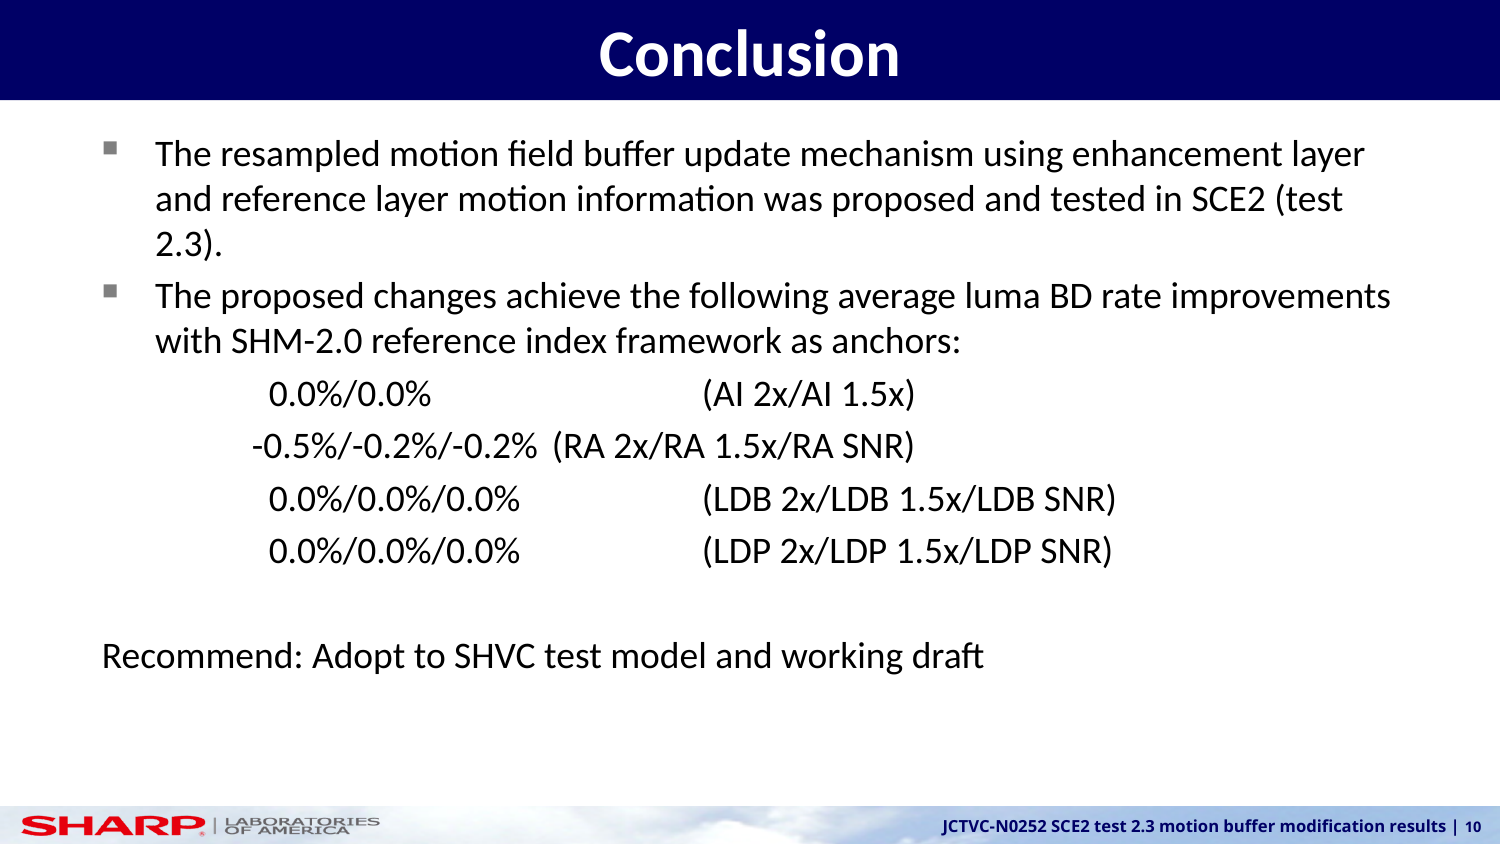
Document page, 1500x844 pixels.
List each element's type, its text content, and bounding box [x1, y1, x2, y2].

title Conclusion [17, 0, 1484, 101]
picture [0, 806, 1500, 844]
list The resampled motion field buffer update mechanism using enhancement layer and reference layer motion information was proposed and tested in SCE2 (test 2.3). The proposed changes achieve the following average luma BD rate improvements with SHM-2.0 reference index framework as anchors: 0.0%/0.0% (AI 2x/AI 1.5x) -0.5%/-0.2%/-0.2% (RA 2x/RA 1.5x/RA SNR) 0.0%/0.0%/0.0% (LDB 2x/LDB 1.5x/LDB SNR) 0.0%/0.0%/0.0% (LDP 2x/LDP 1.5x/LDP SNR) Recommend: Adopt to SHVC test model and working draft [87, 121, 1425, 721]
